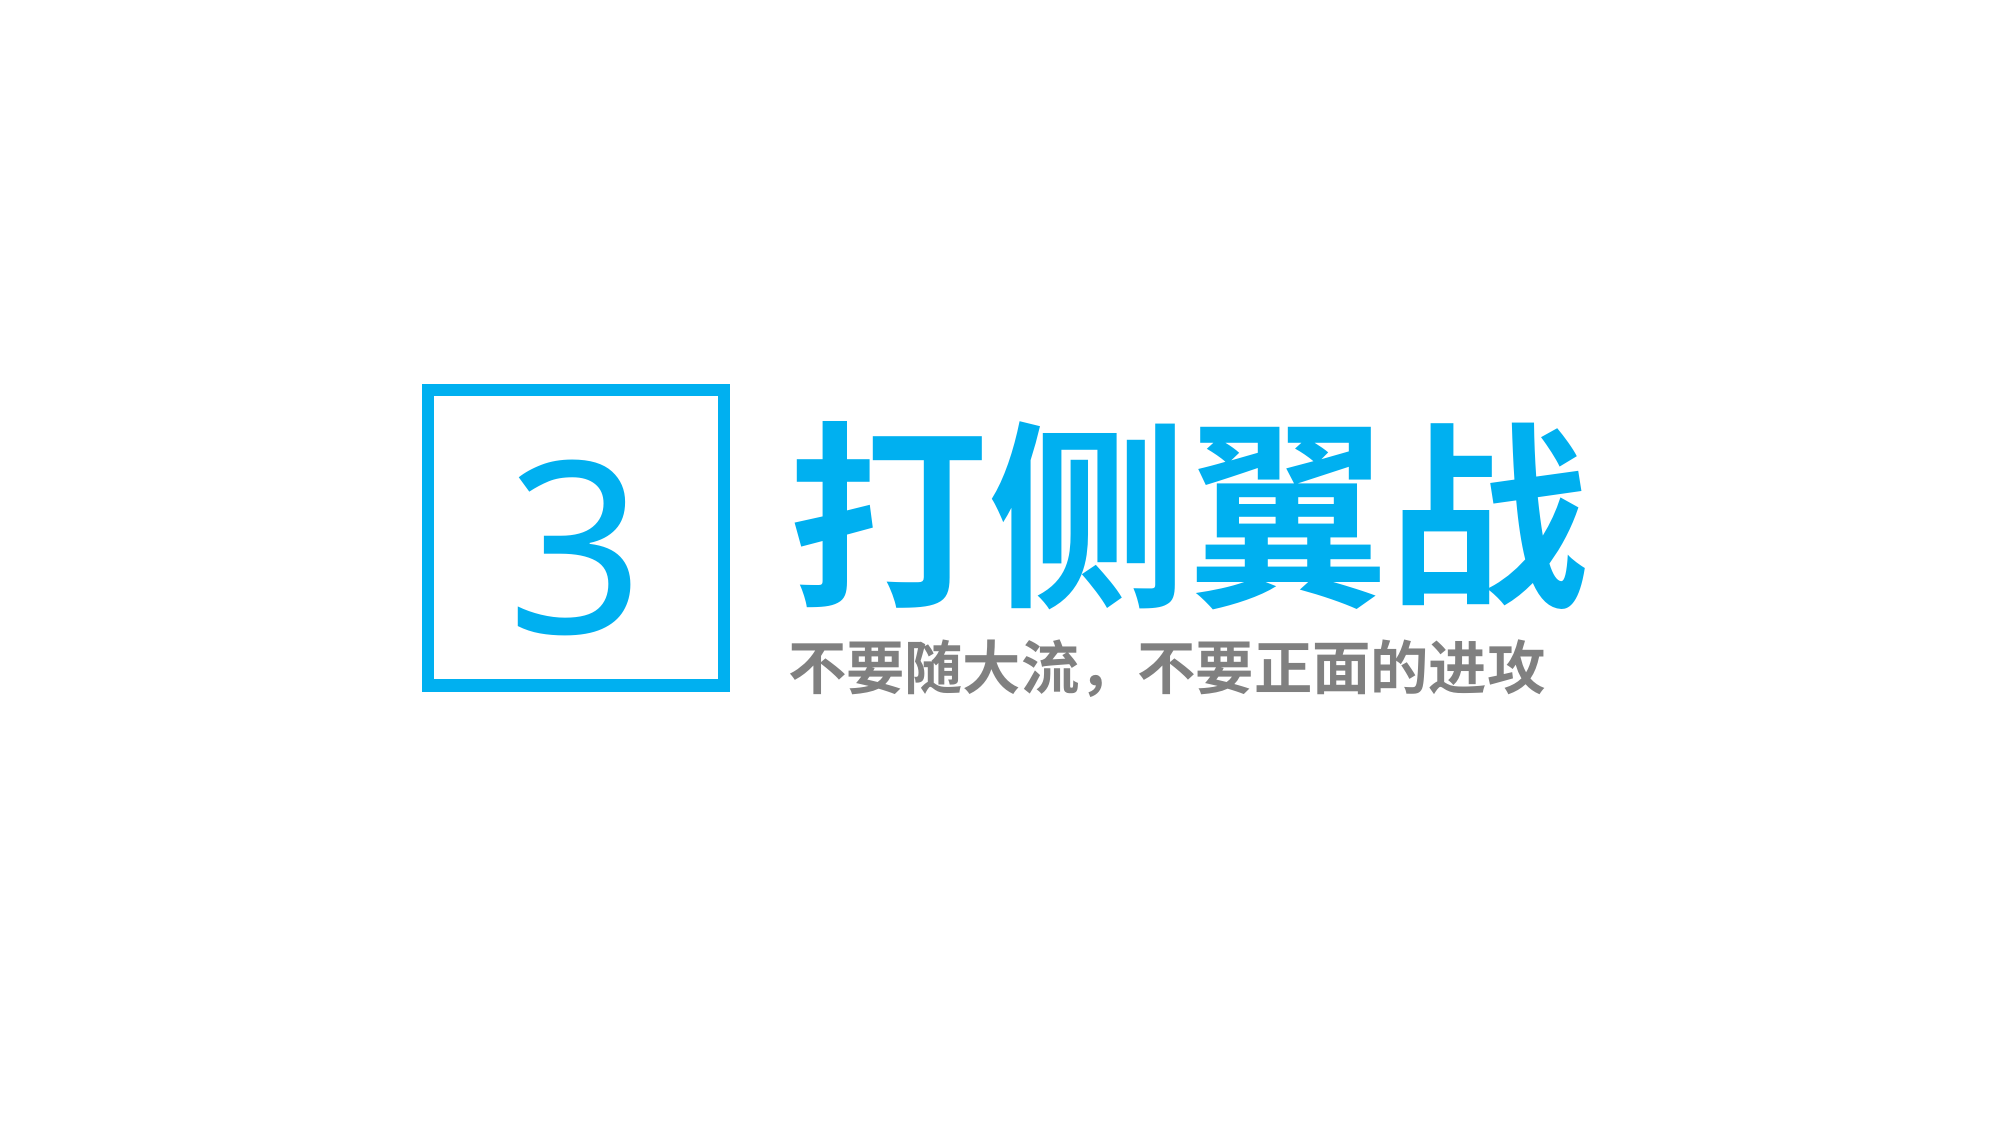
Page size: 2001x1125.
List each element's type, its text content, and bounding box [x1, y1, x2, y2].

text_box 3 [427, 389, 725, 687]
text_box 打侧翼战 不要随大流，不要正面的进攻 [773, 383, 1603, 709]
